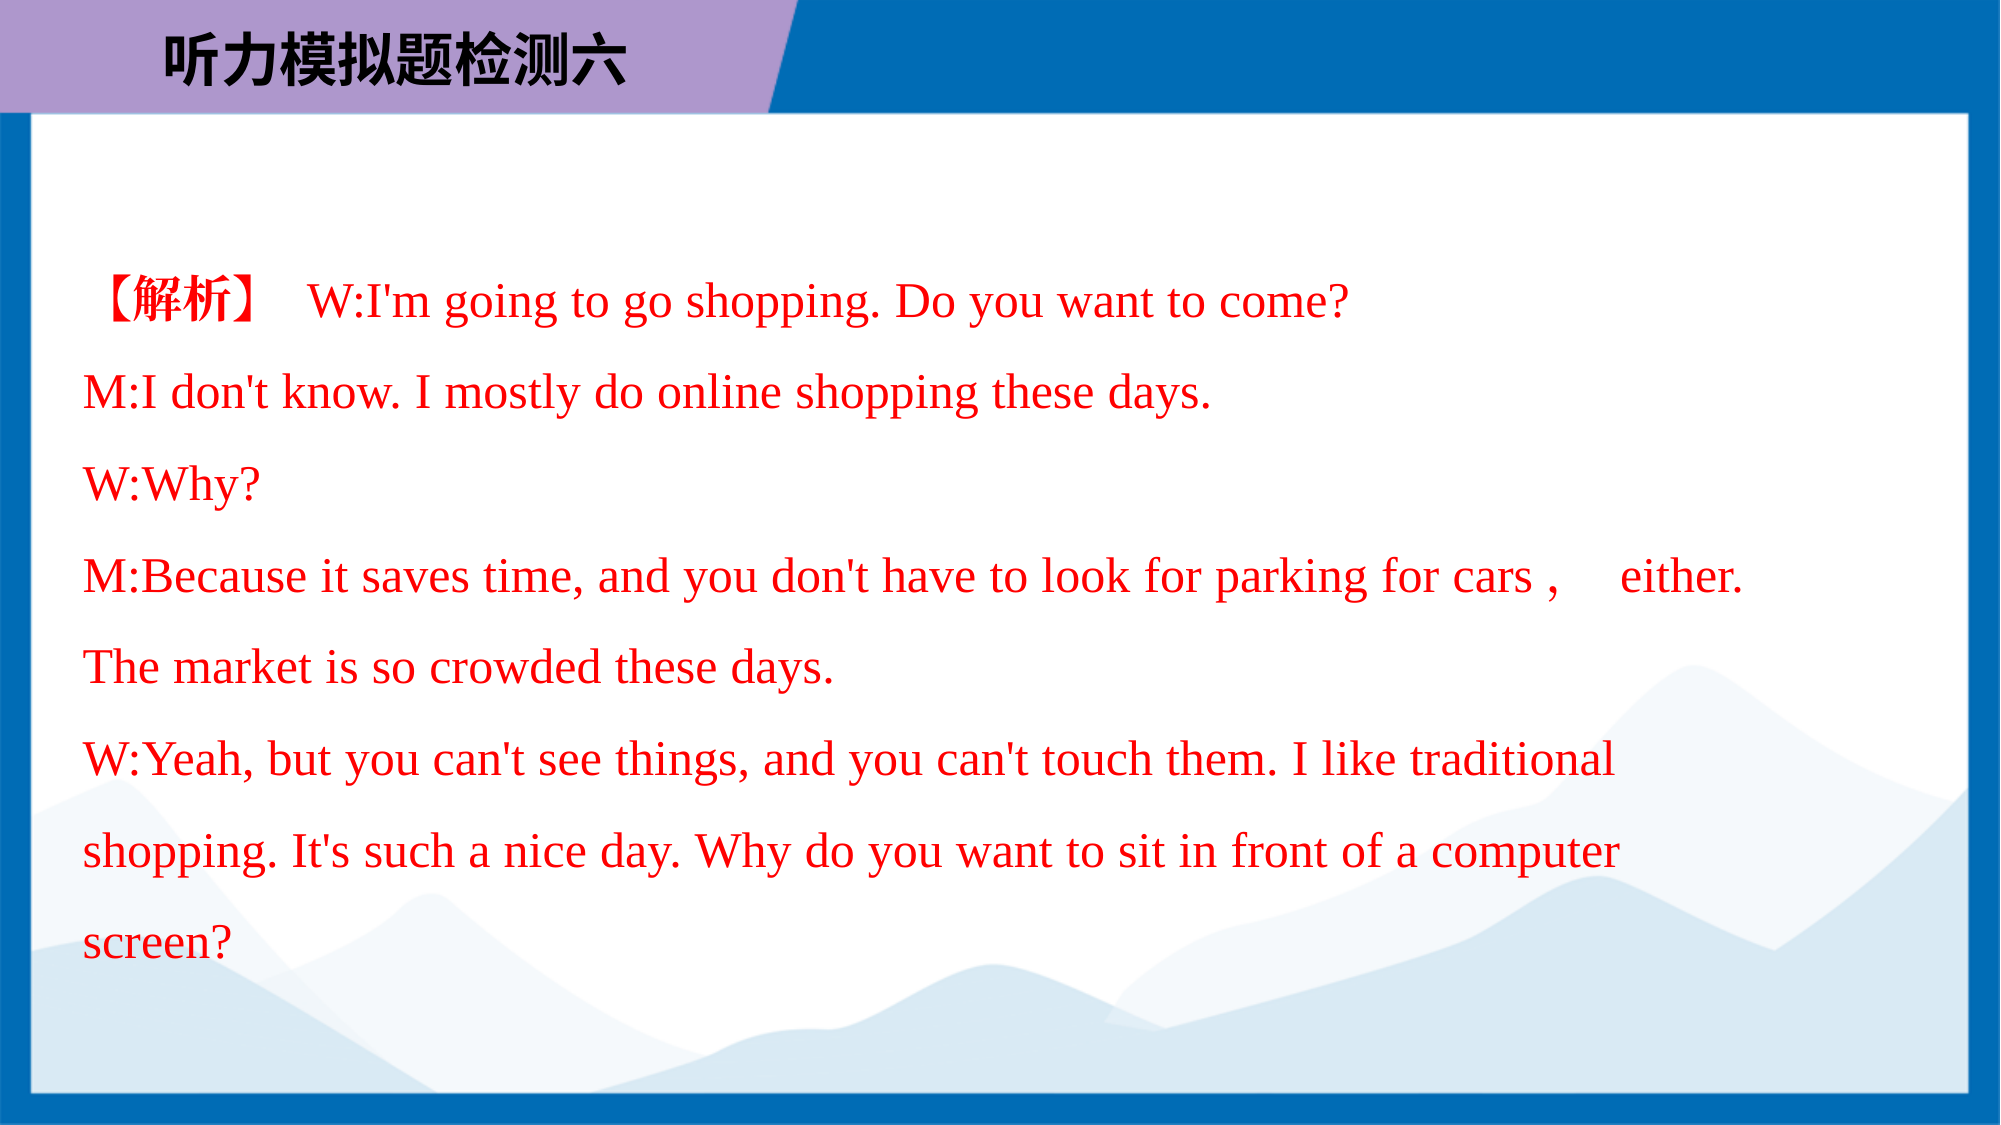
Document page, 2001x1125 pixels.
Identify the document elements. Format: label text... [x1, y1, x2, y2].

text_box 【解析】 W:I'm going to go shopping. Do you want to come? M:I don't know. I mostly do online shopping these days. W:Why? M:Because it saves time, and you don't have to look for parking for cars， either. The market is so crowded these days. W:Yeah, but you can't see things, and you can't touch them. I like traditional shopping. It's such a nice day. Why do you want to sit in front of a computer screen? [82, 235, 1917, 969]
picture [0, 0, 2000, 1125]
